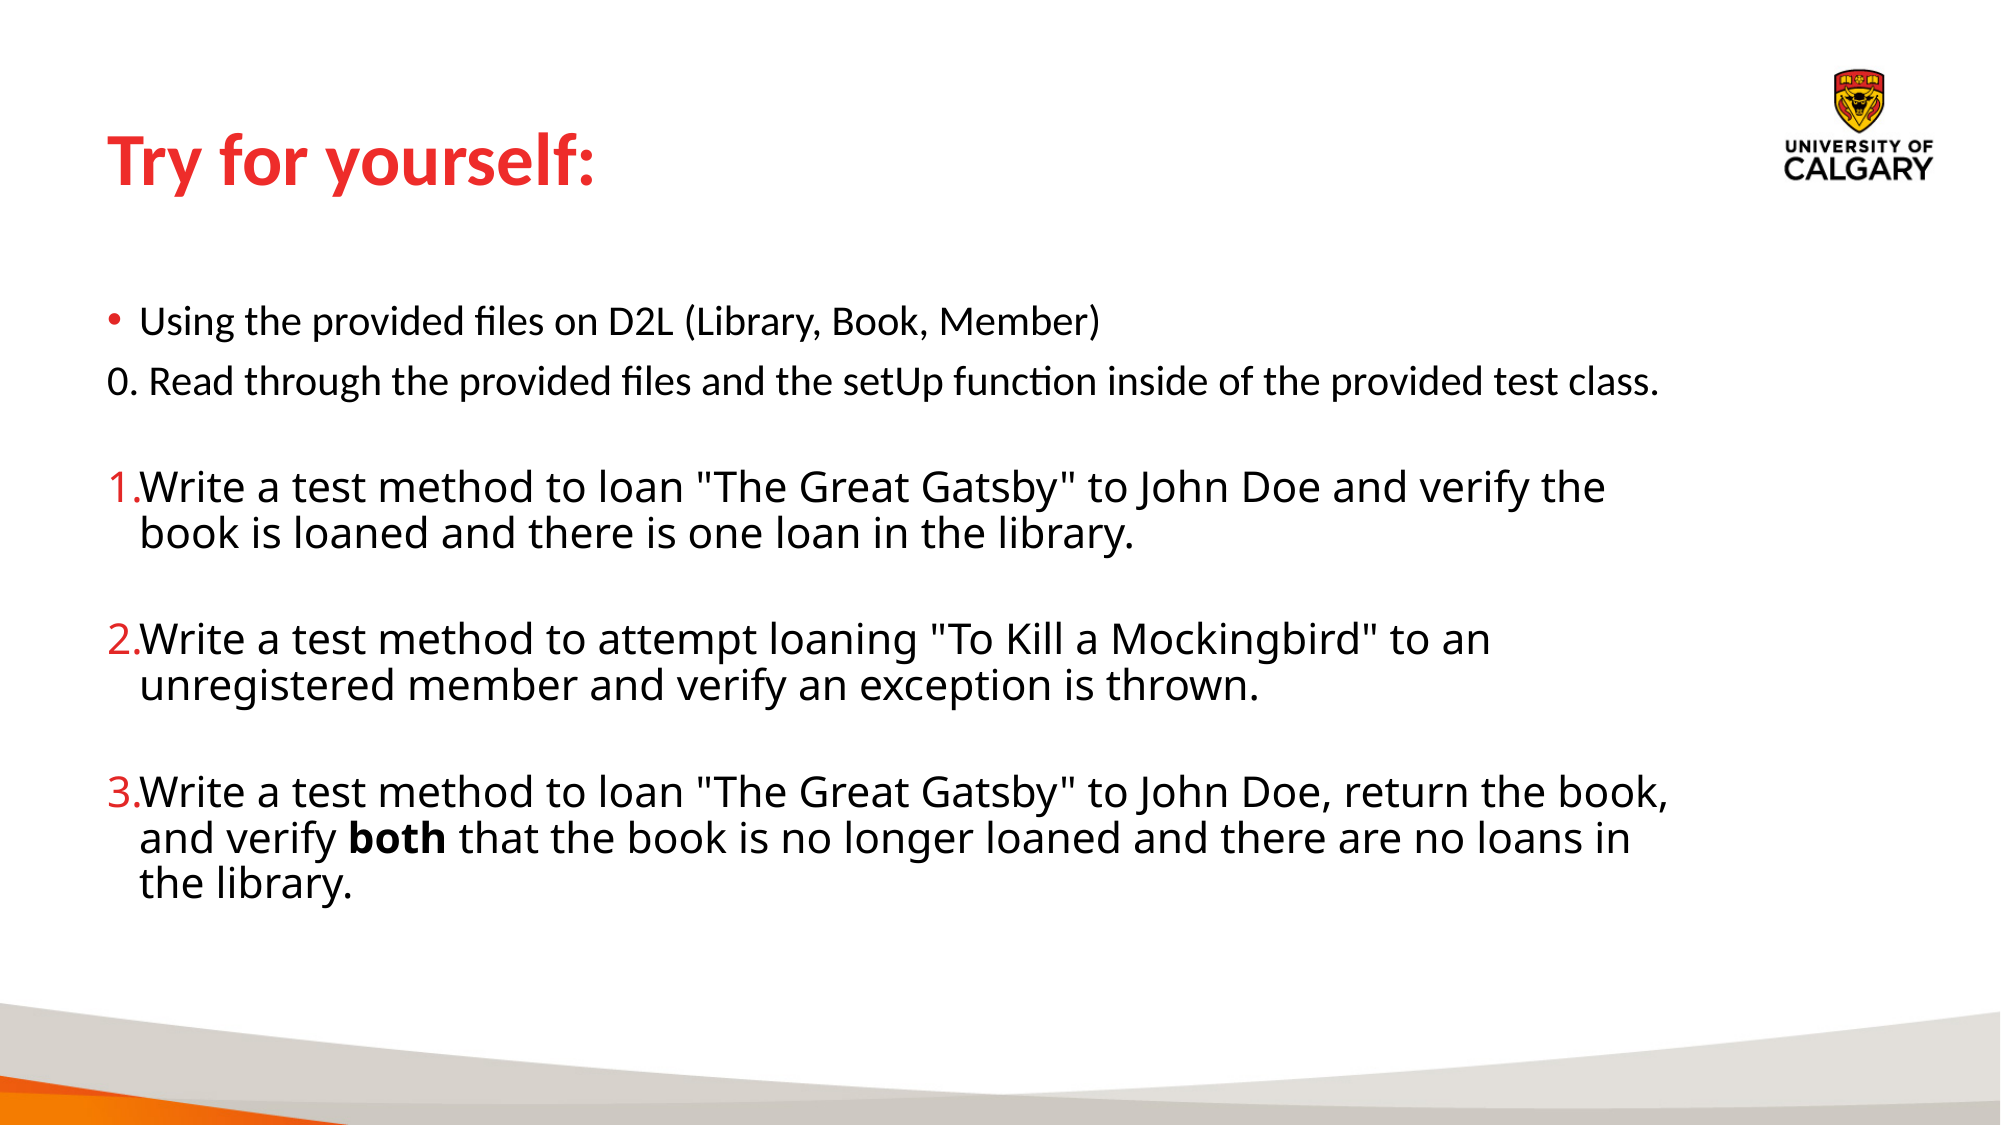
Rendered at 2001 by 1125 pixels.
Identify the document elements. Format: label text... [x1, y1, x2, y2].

title Try for yourself: [92, 76, 1688, 246]
picture [0, 0, 2001, 1125]
list Using the provided files on D2L (Library, Book, Member) 0. Read through the provided files and the setUp function inside of the provided test class. Write a test method to loan "The Great Gatsby" to John Doe and verify the book is loaned and there is one loan in the library. Write a test method to attempt loaning "To Kill a Mockingbird" to an unregistered member and verify an exception is thrown. Write a test method to loan "The Great Gatsby" to John Doe, return the book, and verify both that the book is no longer loaned and there are no loans in the library. [92, 290, 1688, 966]
